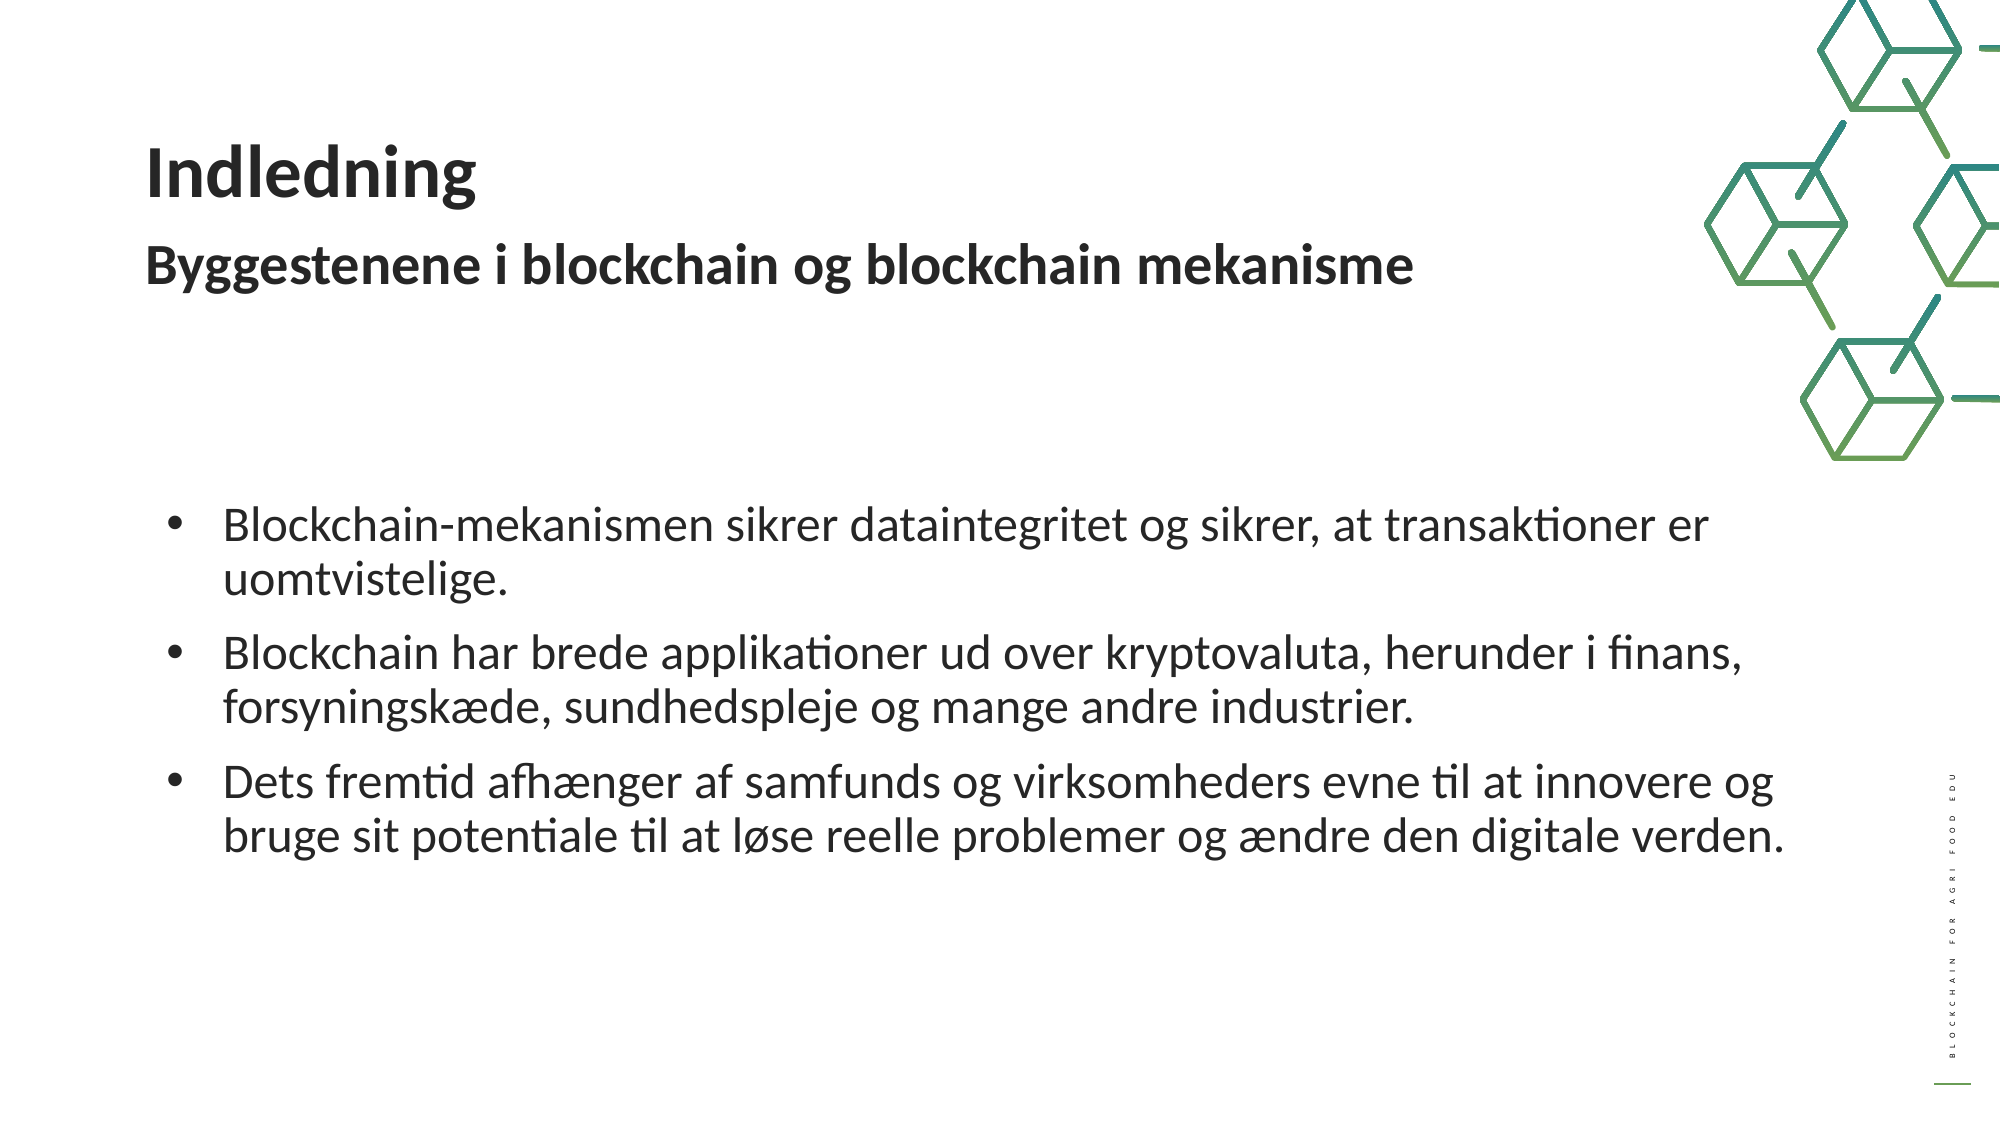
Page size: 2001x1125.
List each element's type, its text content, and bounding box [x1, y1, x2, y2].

list Indledning Byggestenene i blockchain og blockchain mekanisme [130, 124, 1704, 337]
list Blockchain-mekanismen sikrer dataintegritet og sikrer, at transaktioner er uomtvistelige. Blockchain har brede applikationer ud over kryptovaluta, herunder i finans, forsyningskæde, sundhedspleje og mange andre industrier. Dets fremtid afhænger af samfunds og virksomheders evne til at innovere og bruge sit potentiale til at løse reelle problemer og ændre den digitale verden. [151, 490, 1890, 1123]
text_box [1704, 0, 2000, 461]
